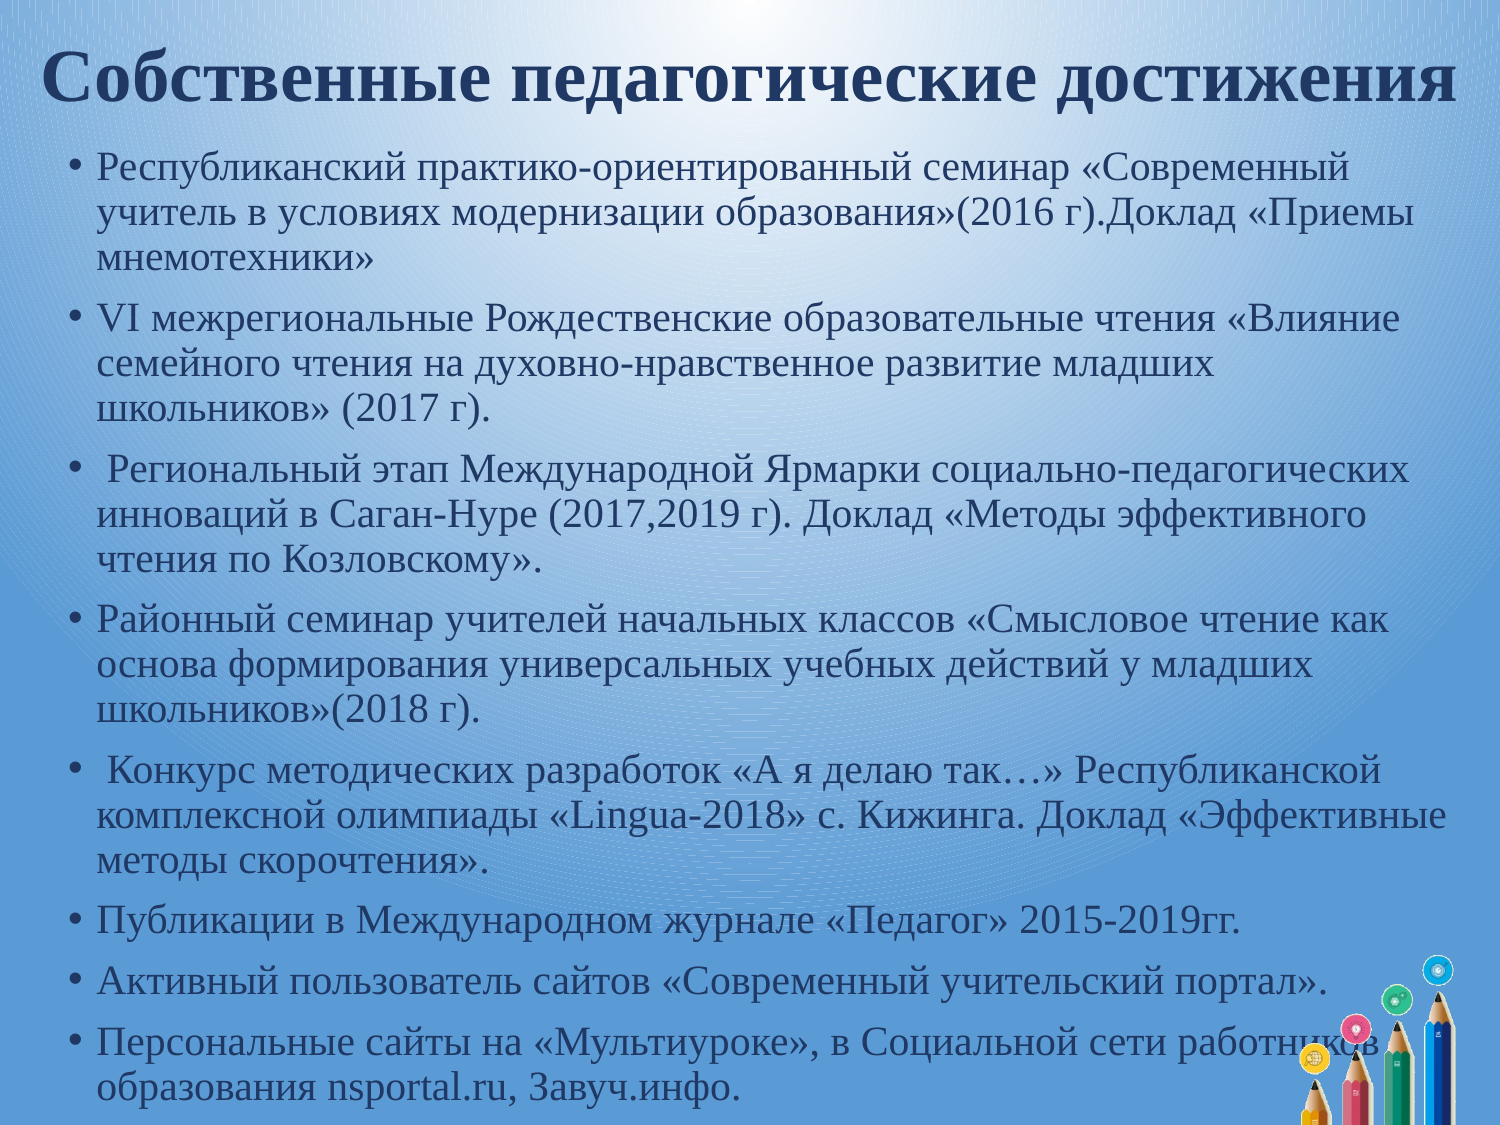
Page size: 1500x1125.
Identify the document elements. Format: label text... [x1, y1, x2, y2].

list Республиканский практико-ориентированный семинар «Современный учитель в условиях модернизации образования»(2016 г).Доклад «Приемы мнемотехники» VI межрегиональные Рождественские образовательные чтения «Влияние семейного чтения на духовно-нравственное развитие младших школьников» (2017 г). Региональный этап Международной Ярмарки социально-педагогических инноваций в Саган-Нуре (2017,2019 г). Доклад «Методы эффективного чтения по Козловскому». Районный семинар учителей начальных классов «Смысловое чтение как основа формирования универсальных учебных действий у младших школьников»(2018 г). Конкурс методических разработок «А я делаю так…» Республиканской комплексной олимпиады «Lingua-2018» с. Кижинга. Доклад «Эффективные методы скорочтения». Публикации в Международном журнале «Педагог» 2015-2019гг. Активный пользователь сайтов «Современный учительский портал». Персональные сайты на «Мультиуроке», в Социальной сети работников образования nsportal.ru, Завуч.инфо. [53, 137, 1466, 1002]
title Собственные педагогические достижения [0, 30, 1500, 124]
picture [1293, 954, 1463, 1125]
